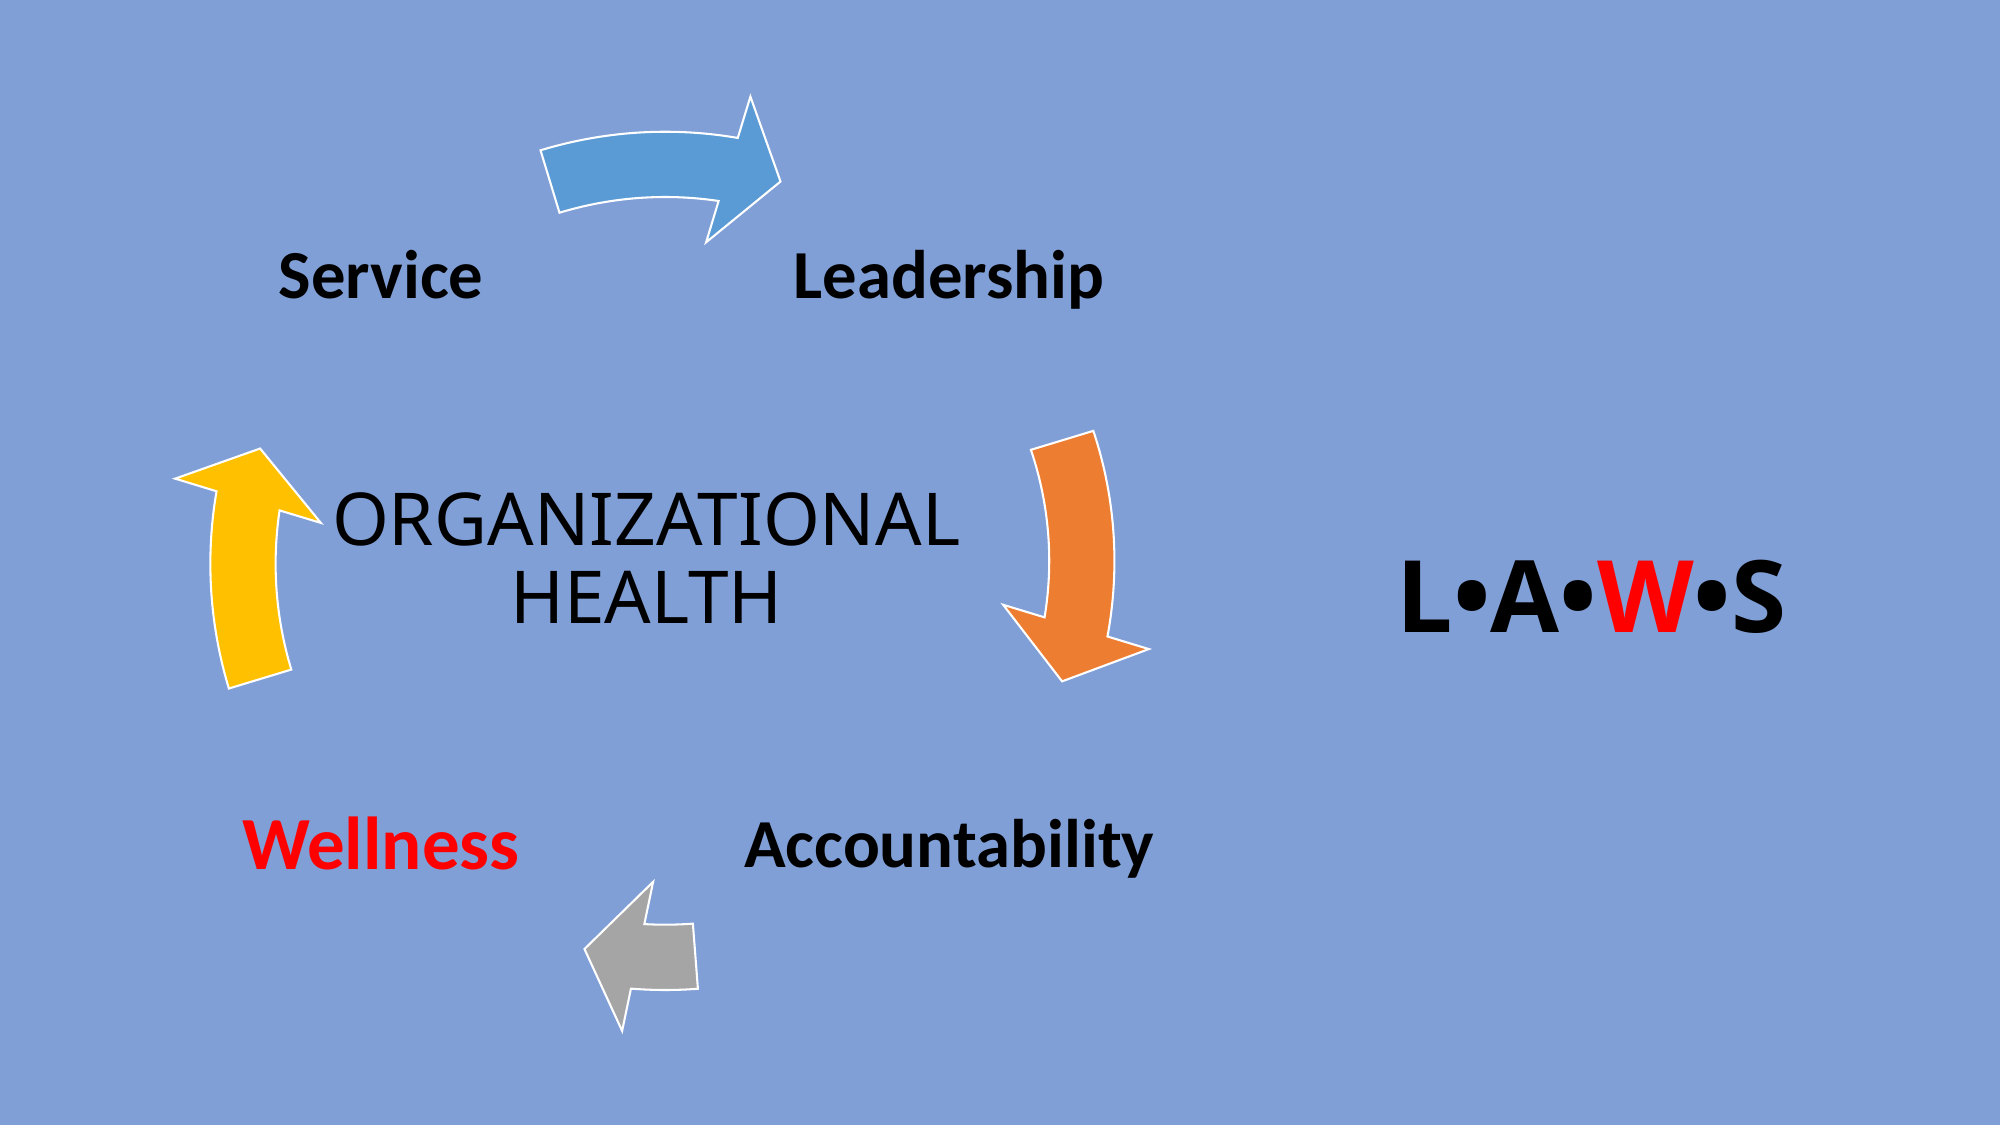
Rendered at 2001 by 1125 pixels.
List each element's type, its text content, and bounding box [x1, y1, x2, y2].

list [0, 88, 1383, 1034]
text_box L•A•W•S [1383, 525, 1893, 660]
